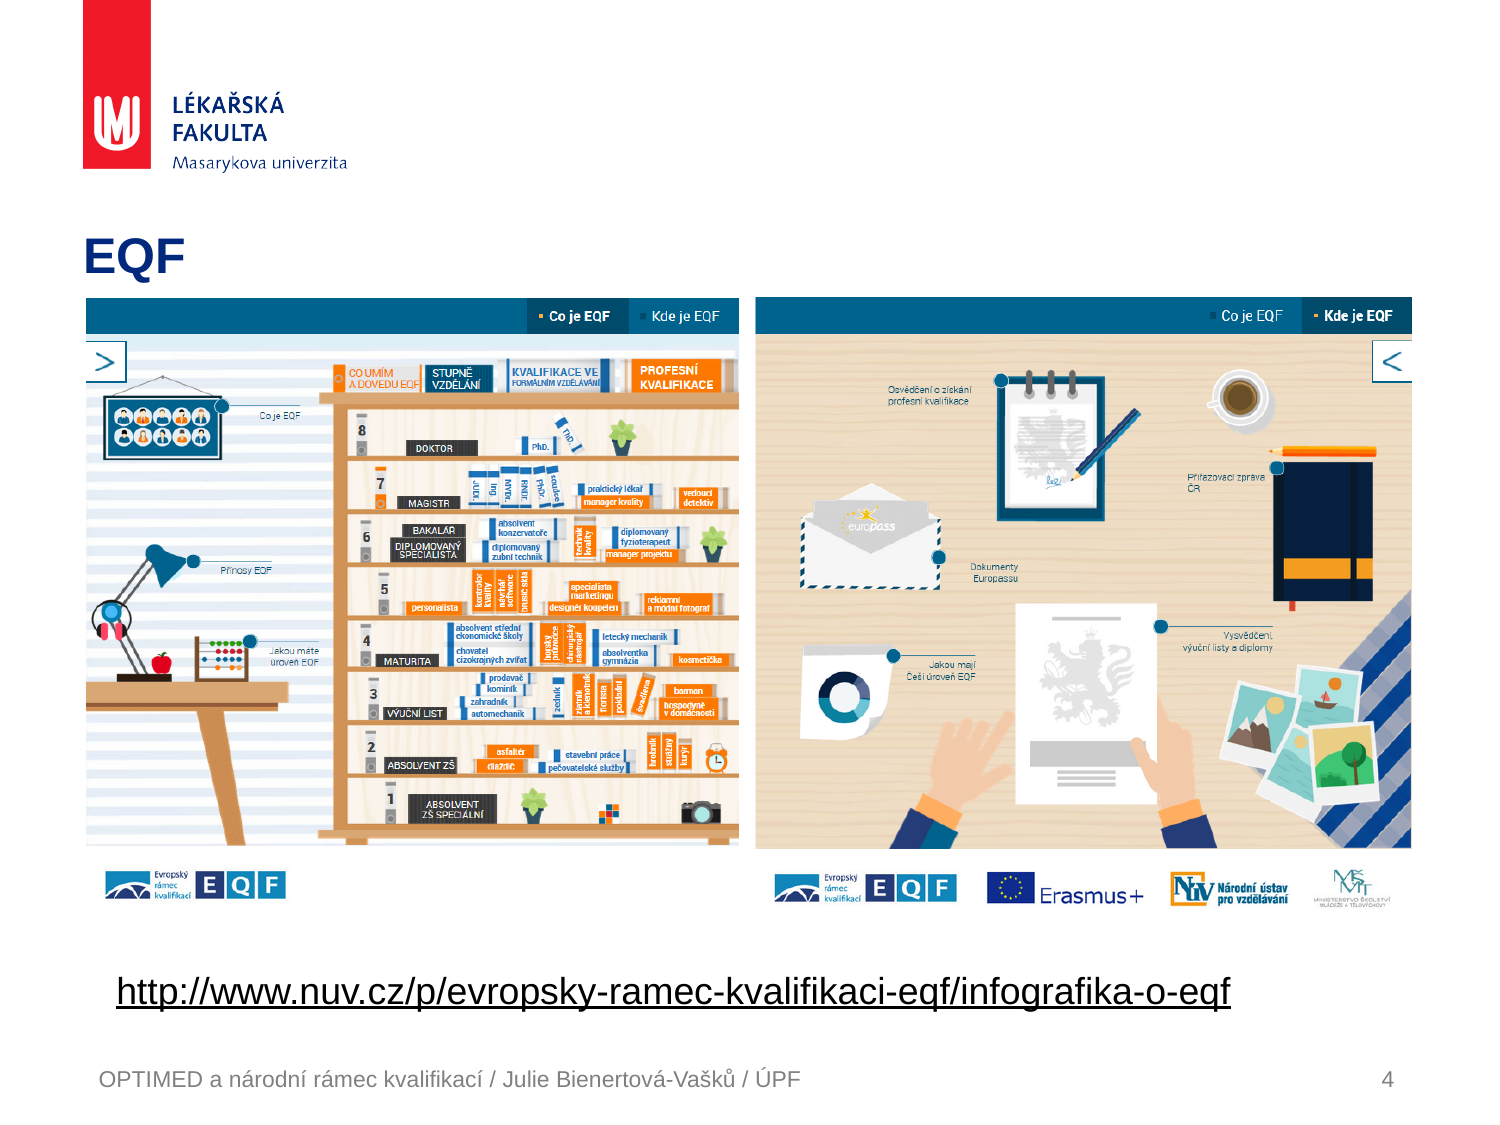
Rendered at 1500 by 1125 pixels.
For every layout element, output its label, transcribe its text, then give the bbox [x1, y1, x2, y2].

text_box http://www.nuv.cz/p/evropsky-ramec-kvalifikaci-eqf/infografika-o-eqf [101, 959, 1257, 1020]
picture [746, 290, 1415, 916]
title EQF [83, 184, 1411, 291]
picture [71, 290, 743, 912]
slide_number 4 [1125, 1046, 1410, 1100]
footer OPTIMED a národní rámec kvalifikací / Julie Bienertová-Vašků / ÚPF [83, 1046, 1104, 1100]
picture [83, 0, 533, 180]
